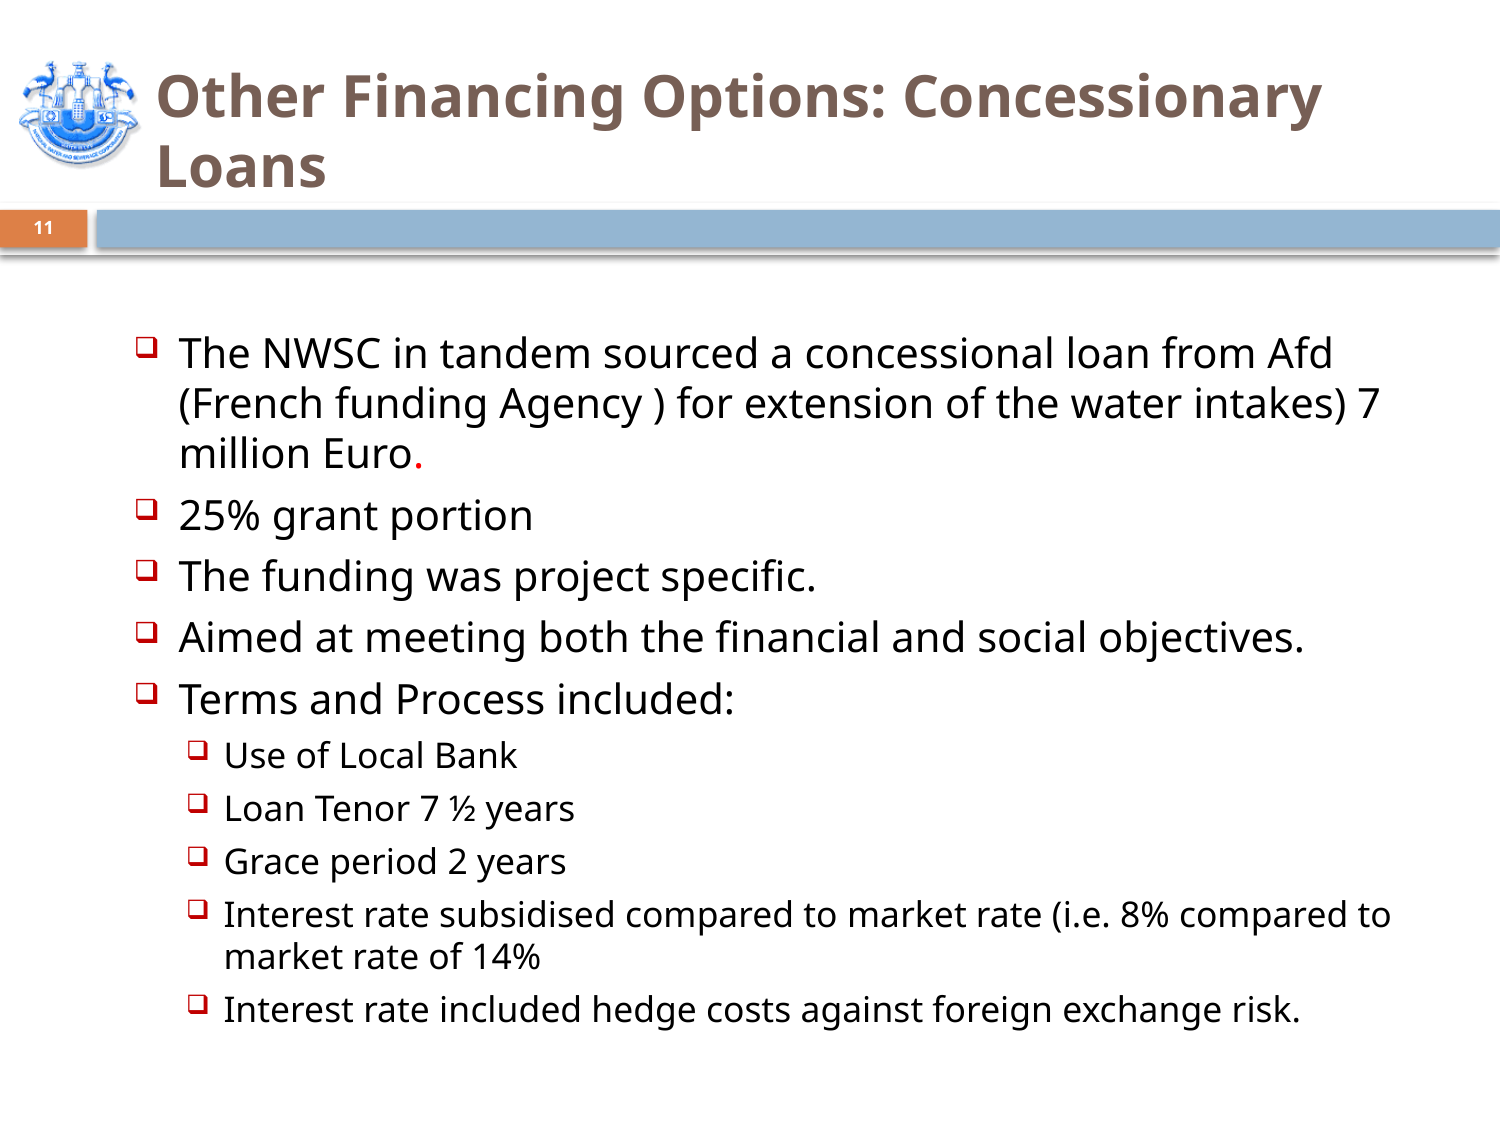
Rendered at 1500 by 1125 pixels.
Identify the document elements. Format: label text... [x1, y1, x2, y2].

slide_number 11 [0, 208, 88, 249]
list The NWSC in tandem sourced a concessional loan from Afd (French funding Agency ) for extension of the water intakes) 7 million Euro. 25% grant portion The funding was project specific. Aimed at meeting both the financial and social objectives. Terms and Process included: Use of Local Bank Loan Tenor 7 ½ years Grace period 2 years Interest rate subsidised compared to market rate (i.e. 8% compared to market rate of 14% Interest rate included hedge costs against foreign exchange risk. [58, 257, 1430, 1032]
picture [0, 58, 140, 171]
title Other Financing Options: Concessionary Loans [140, 58, 1466, 200]
